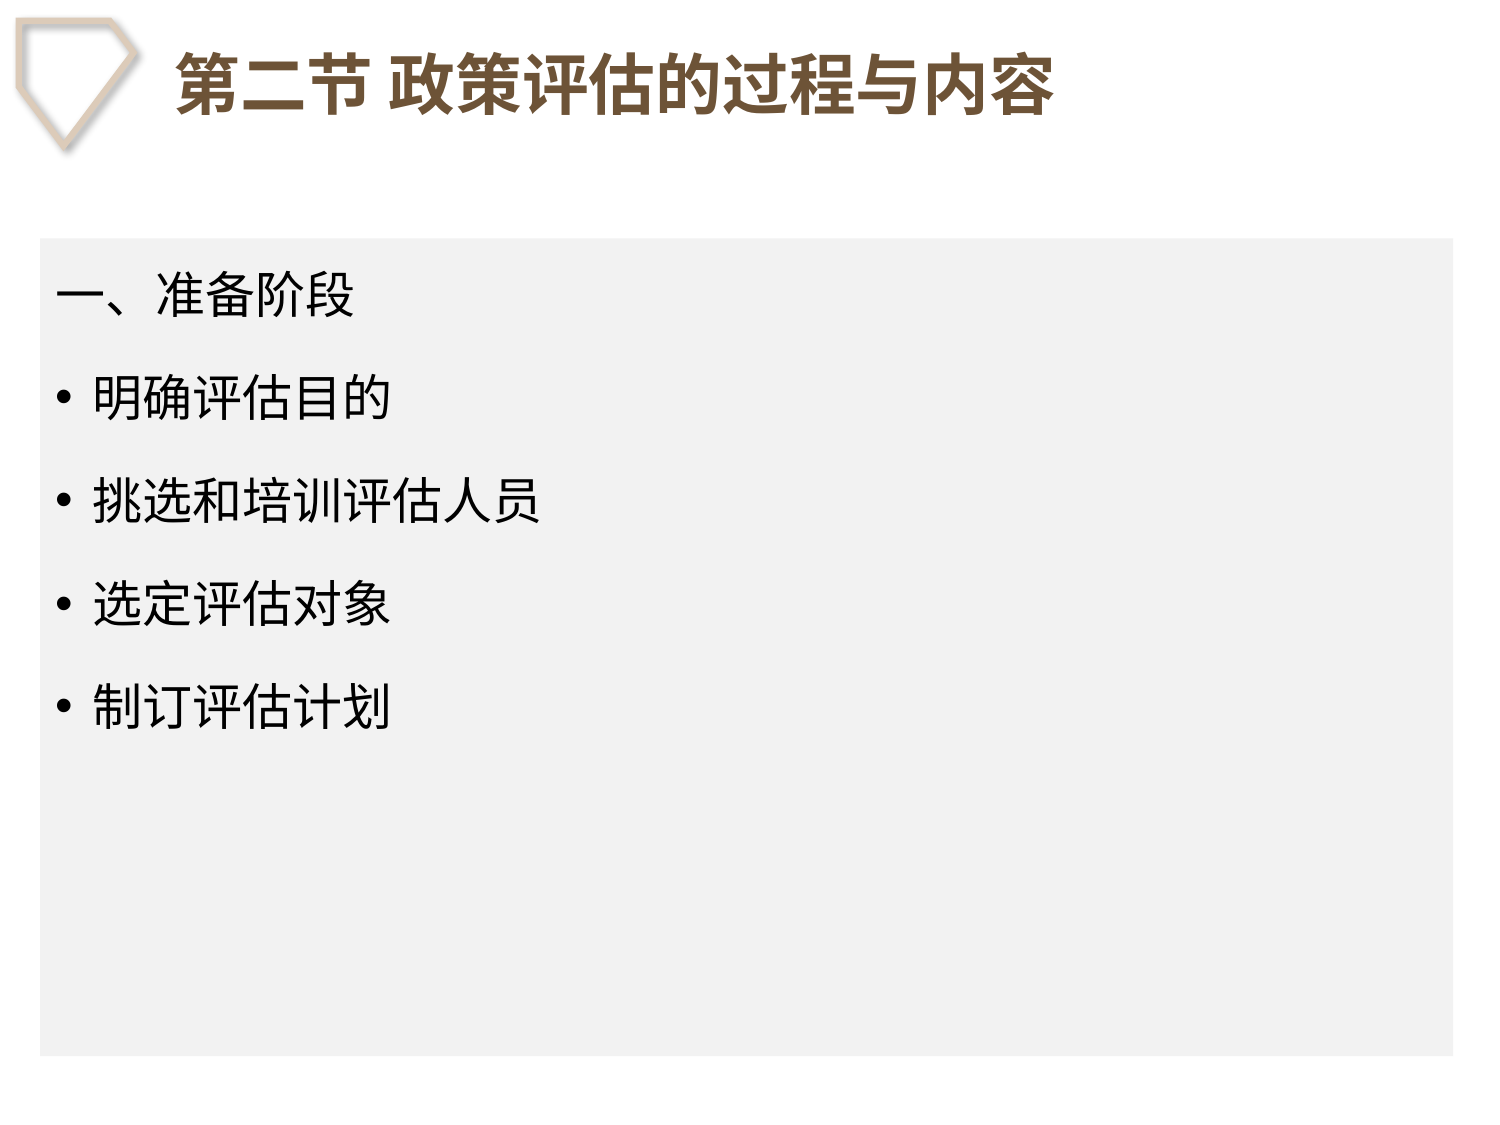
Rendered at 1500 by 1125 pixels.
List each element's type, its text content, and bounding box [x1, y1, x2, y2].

title 第二节 政策评估的过程与内容 [158, 18, 1456, 159]
list 一、准备阶段 明确评估目的 挑选和培训评估人员 选定评估对象 制订评估计划 [40, 238, 1454, 1057]
